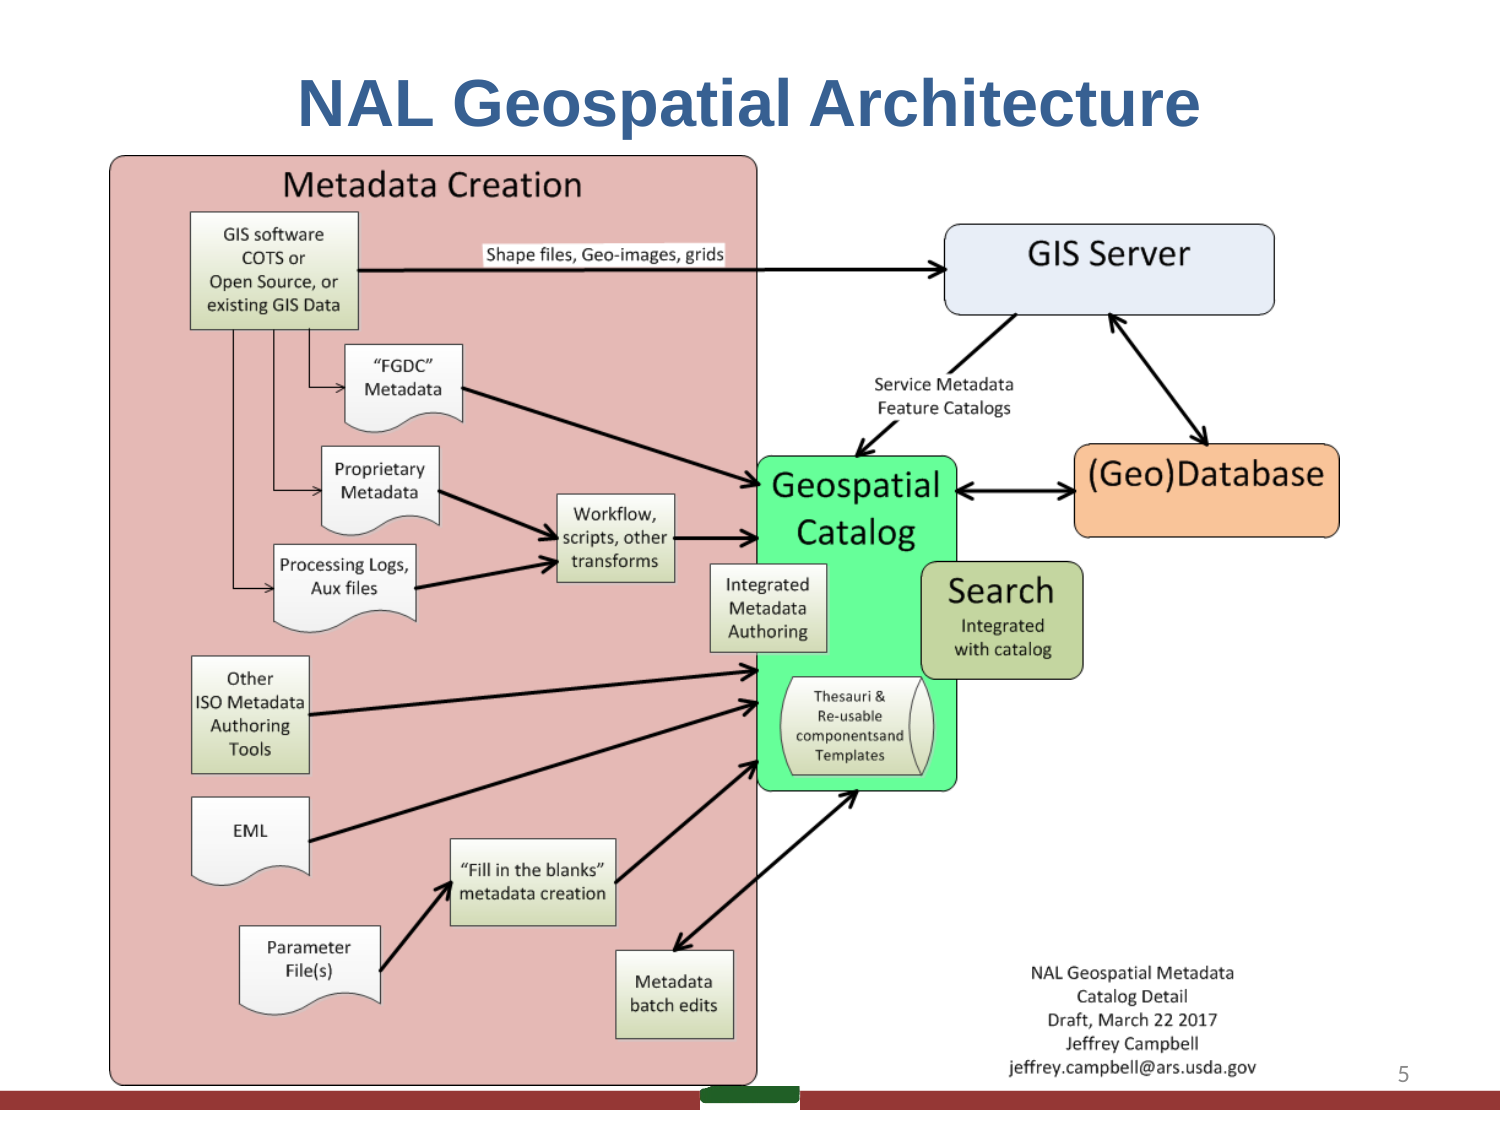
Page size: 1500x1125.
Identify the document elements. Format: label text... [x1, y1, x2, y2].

title NAL Geospatial Architecture [75, 45, 1425, 156]
picture [108, 155, 1340, 1104]
slide_number 5 [1074, 1042, 1425, 1103]
